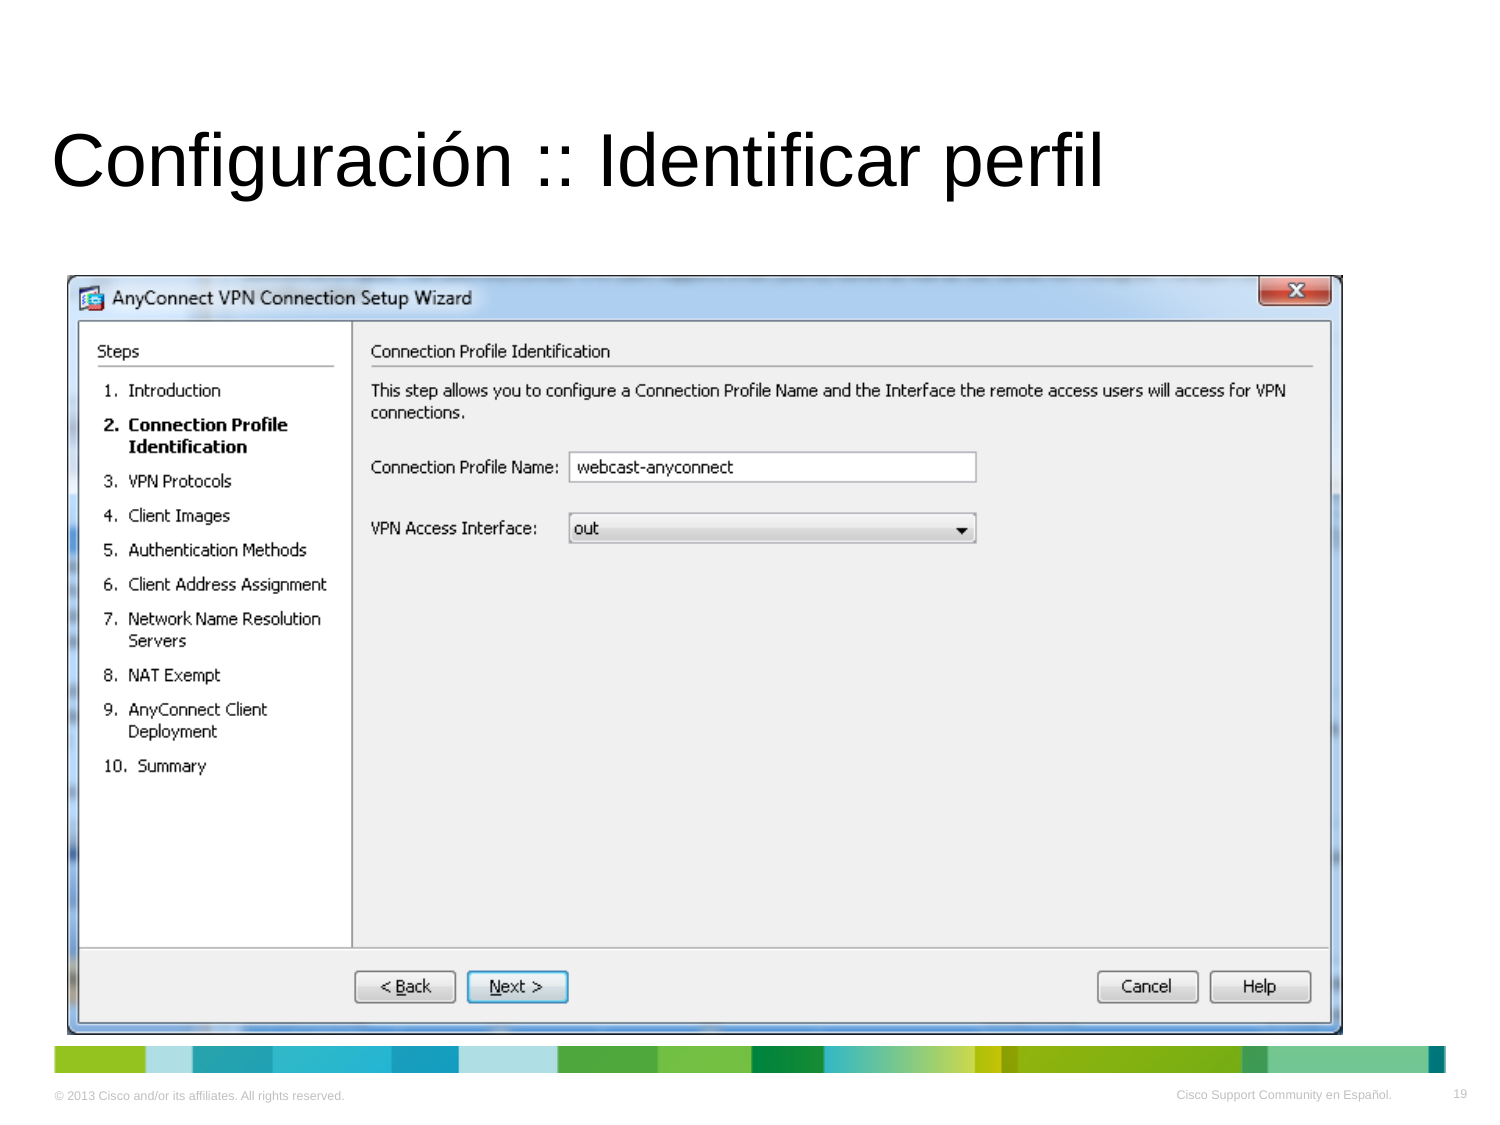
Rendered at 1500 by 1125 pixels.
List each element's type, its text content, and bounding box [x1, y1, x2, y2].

title Configuración :: Identificar perfil [37, 70, 1447, 209]
picture [67, 275, 1343, 1036]
picture [54, 1046, 1446, 1073]
